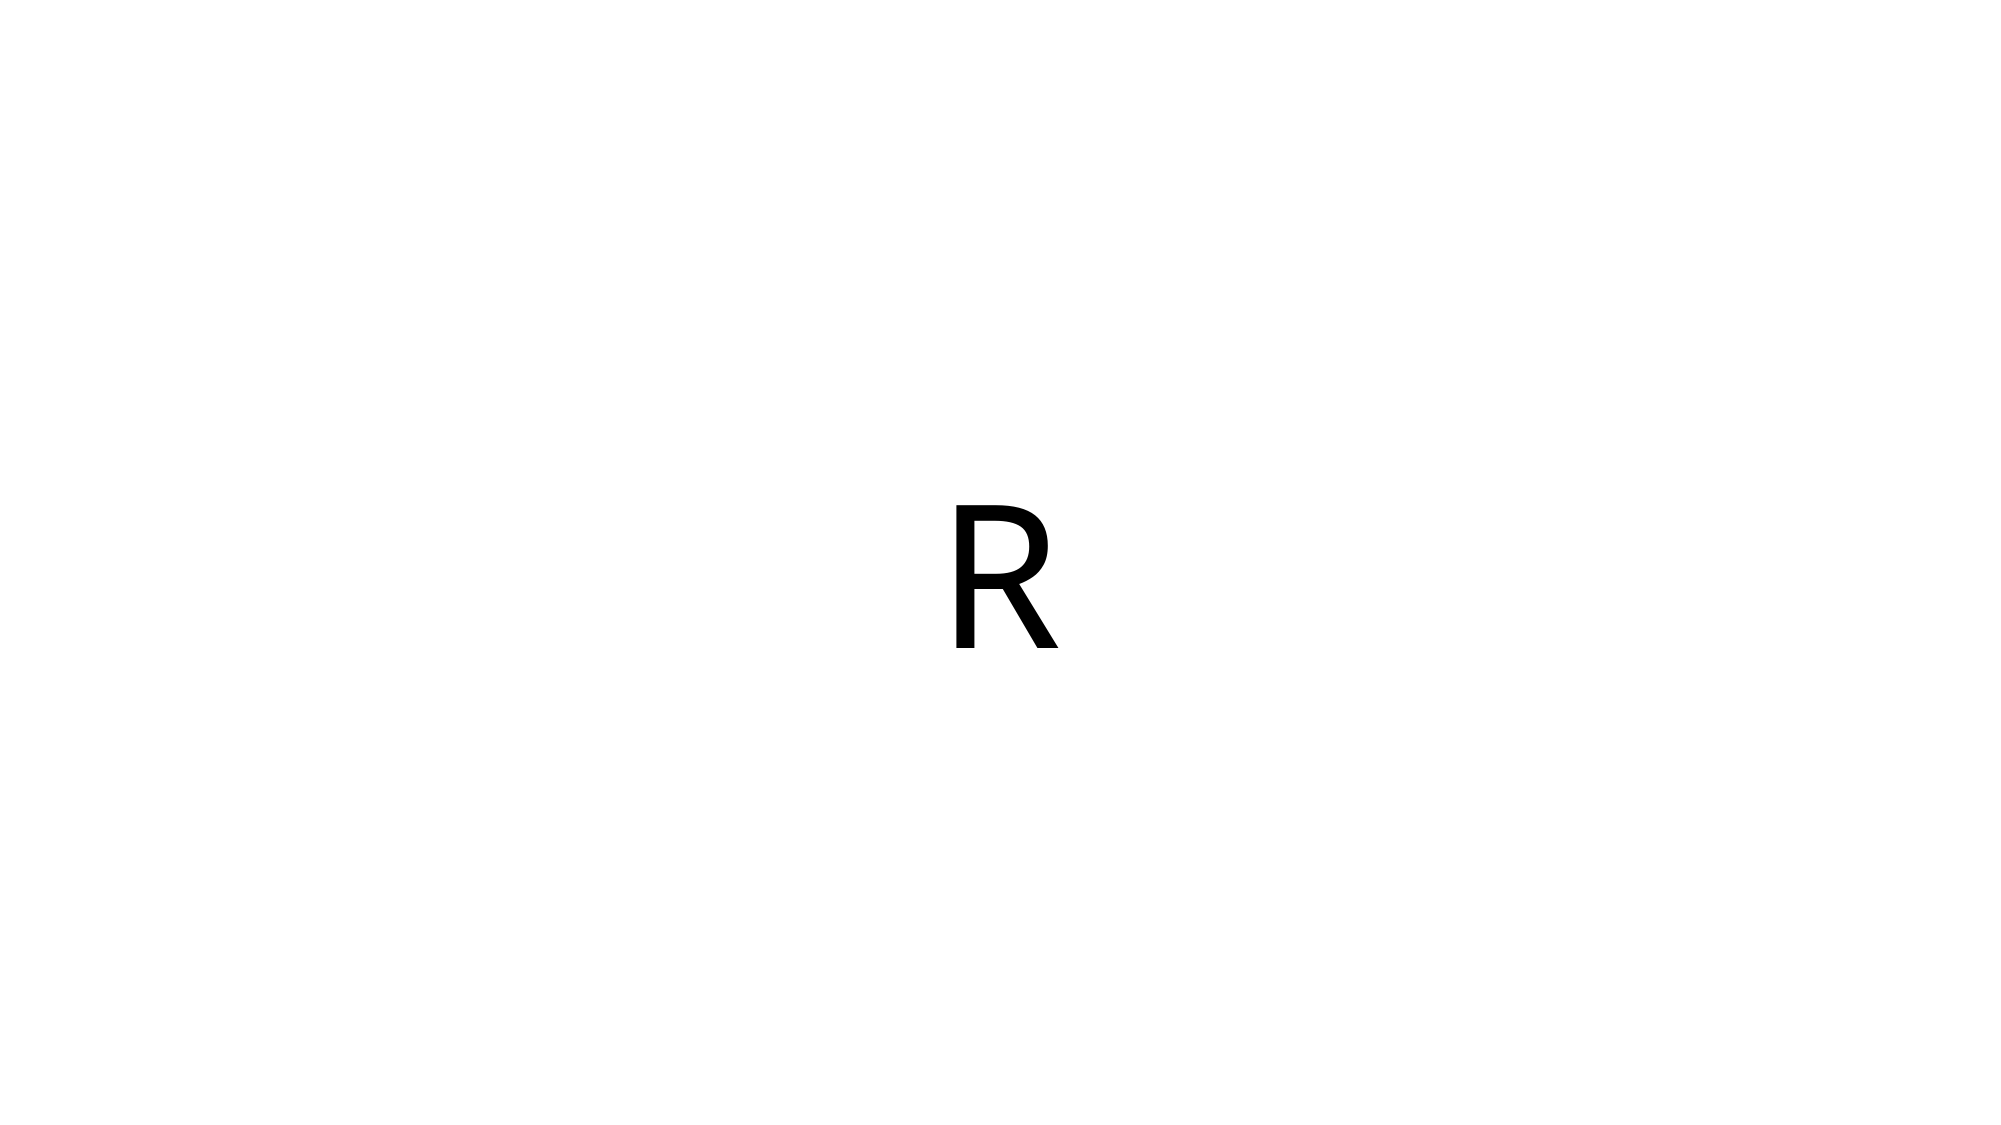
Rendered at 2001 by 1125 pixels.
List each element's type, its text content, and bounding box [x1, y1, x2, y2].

title R [137, 59, 1863, 1107]
